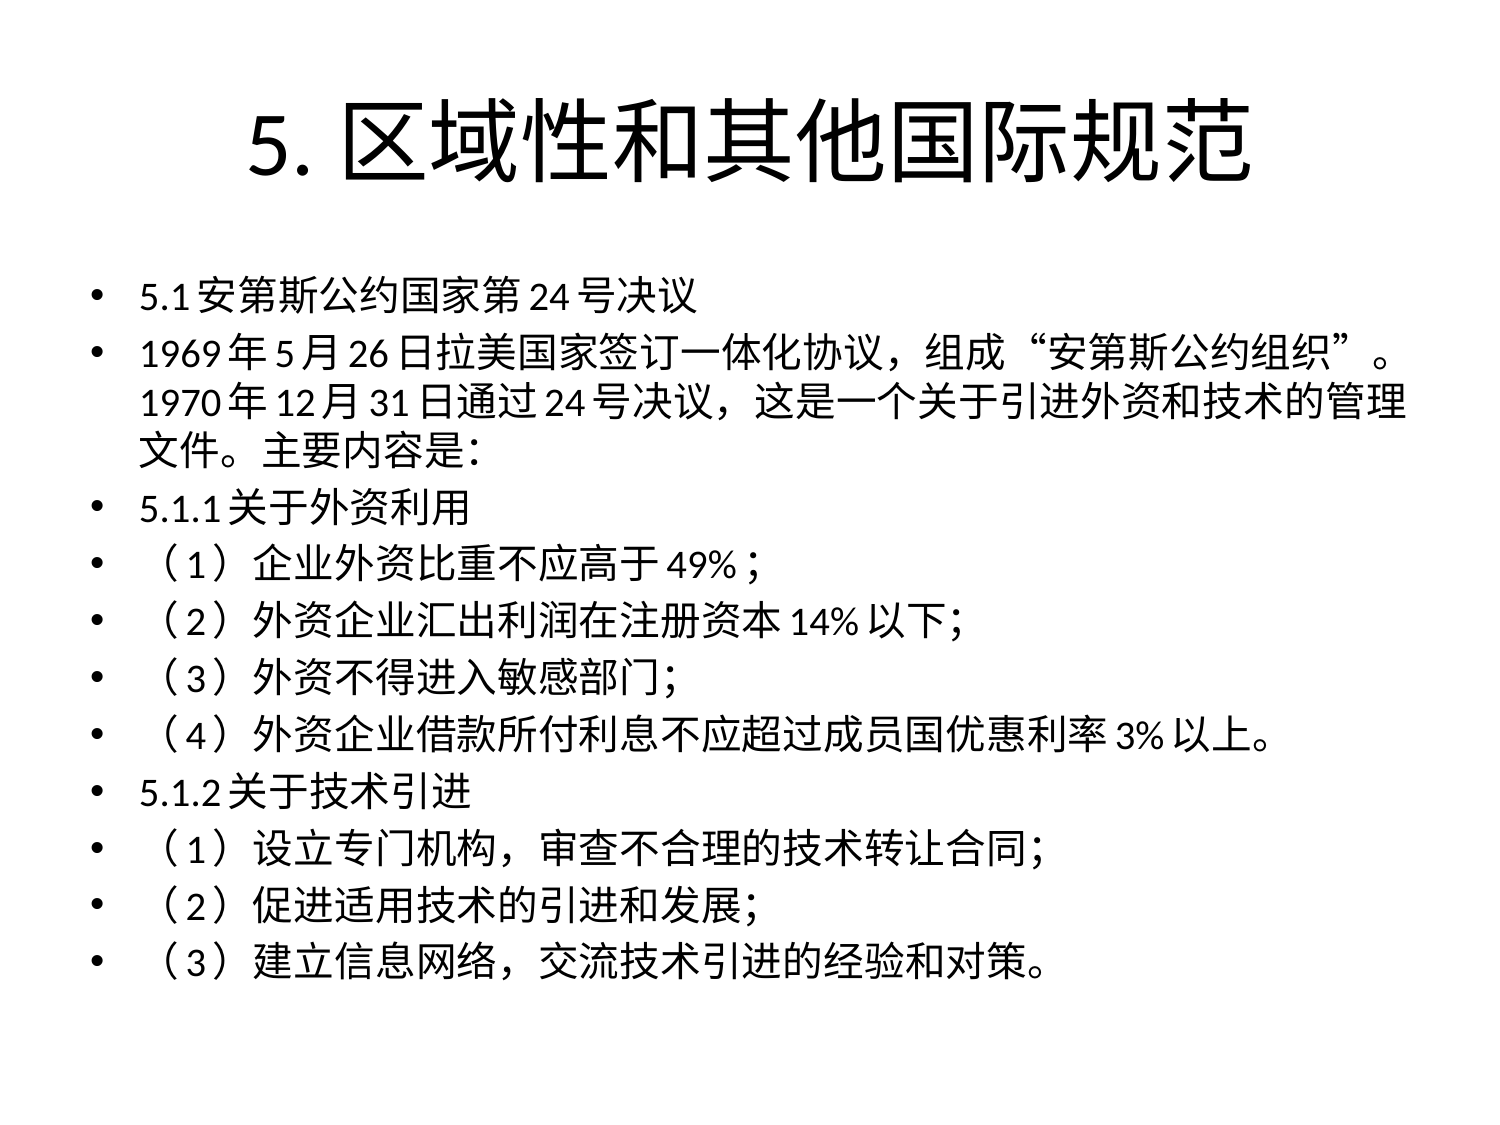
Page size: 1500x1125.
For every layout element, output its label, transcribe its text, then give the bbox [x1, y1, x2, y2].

title 5.区域性和其他国际规范 [75, 45, 1425, 233]
list 5.1安第斯公约国家第24号决议 1969年5月26日拉美国家签订一体化协议，组成“安第斯公约组织”。1970年12月31日通过24号决议，这是一个关于引进外资和技术的管理文件。主要内容是： 5.1.1关于外资利用 （1）企业外资比重不应高于49%； （2）外资企业汇出利润在注册资本14%以下； （3）外资不得进入敏感部门； （4）外资企业借款所付利息不应超过成员国优惠利率3%以上。 5.1.2关于技术引进 （1）设立专门机构，审查不合理的技术转让合同； （2）促进适用技术的引进和发展； （3）建立信息网络，交流技术引进的经验和对策。 [75, 262, 1425, 1005]
